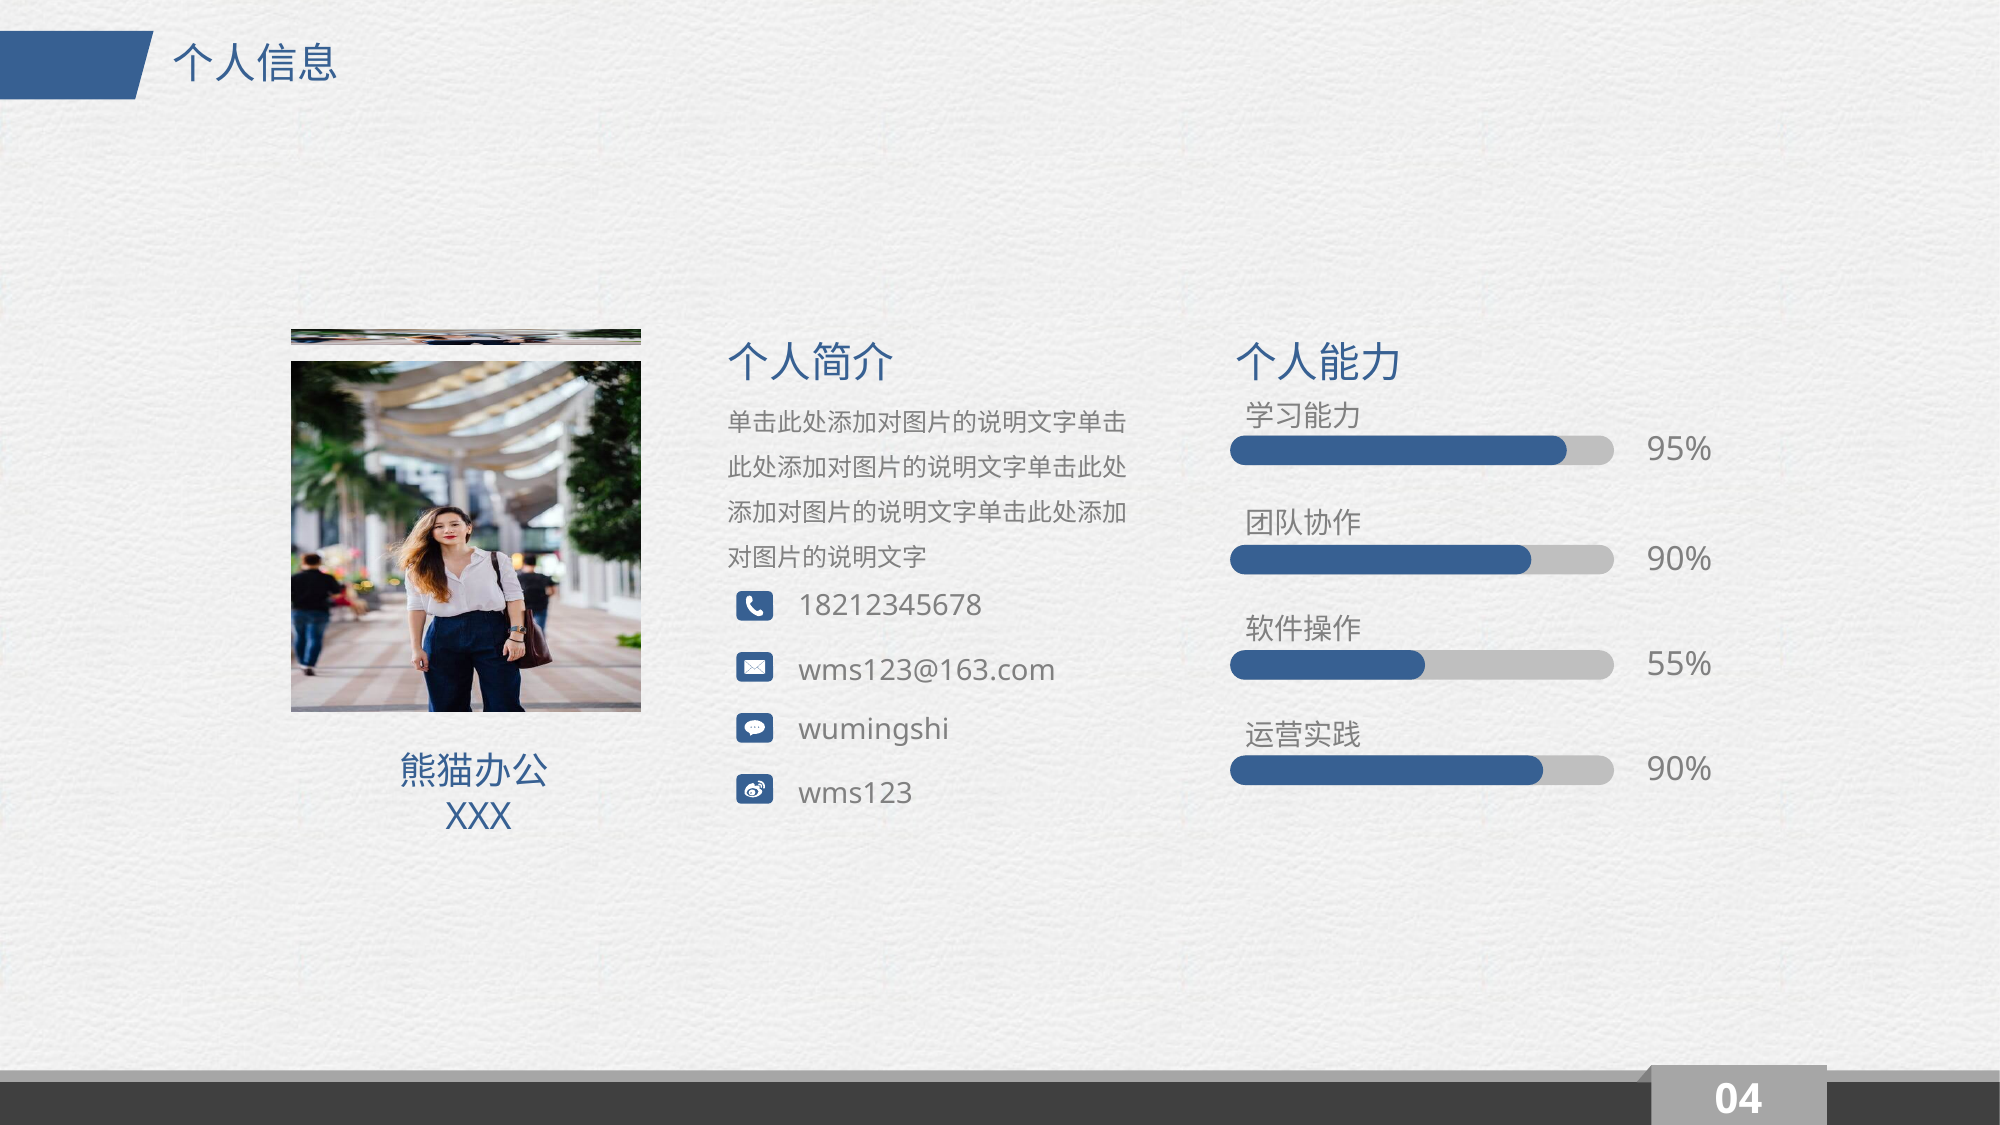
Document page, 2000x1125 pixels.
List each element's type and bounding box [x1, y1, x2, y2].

text_box [736, 579, 1115, 818]
picture [0, 0, 2000, 1125]
text_box [290, 328, 642, 712]
